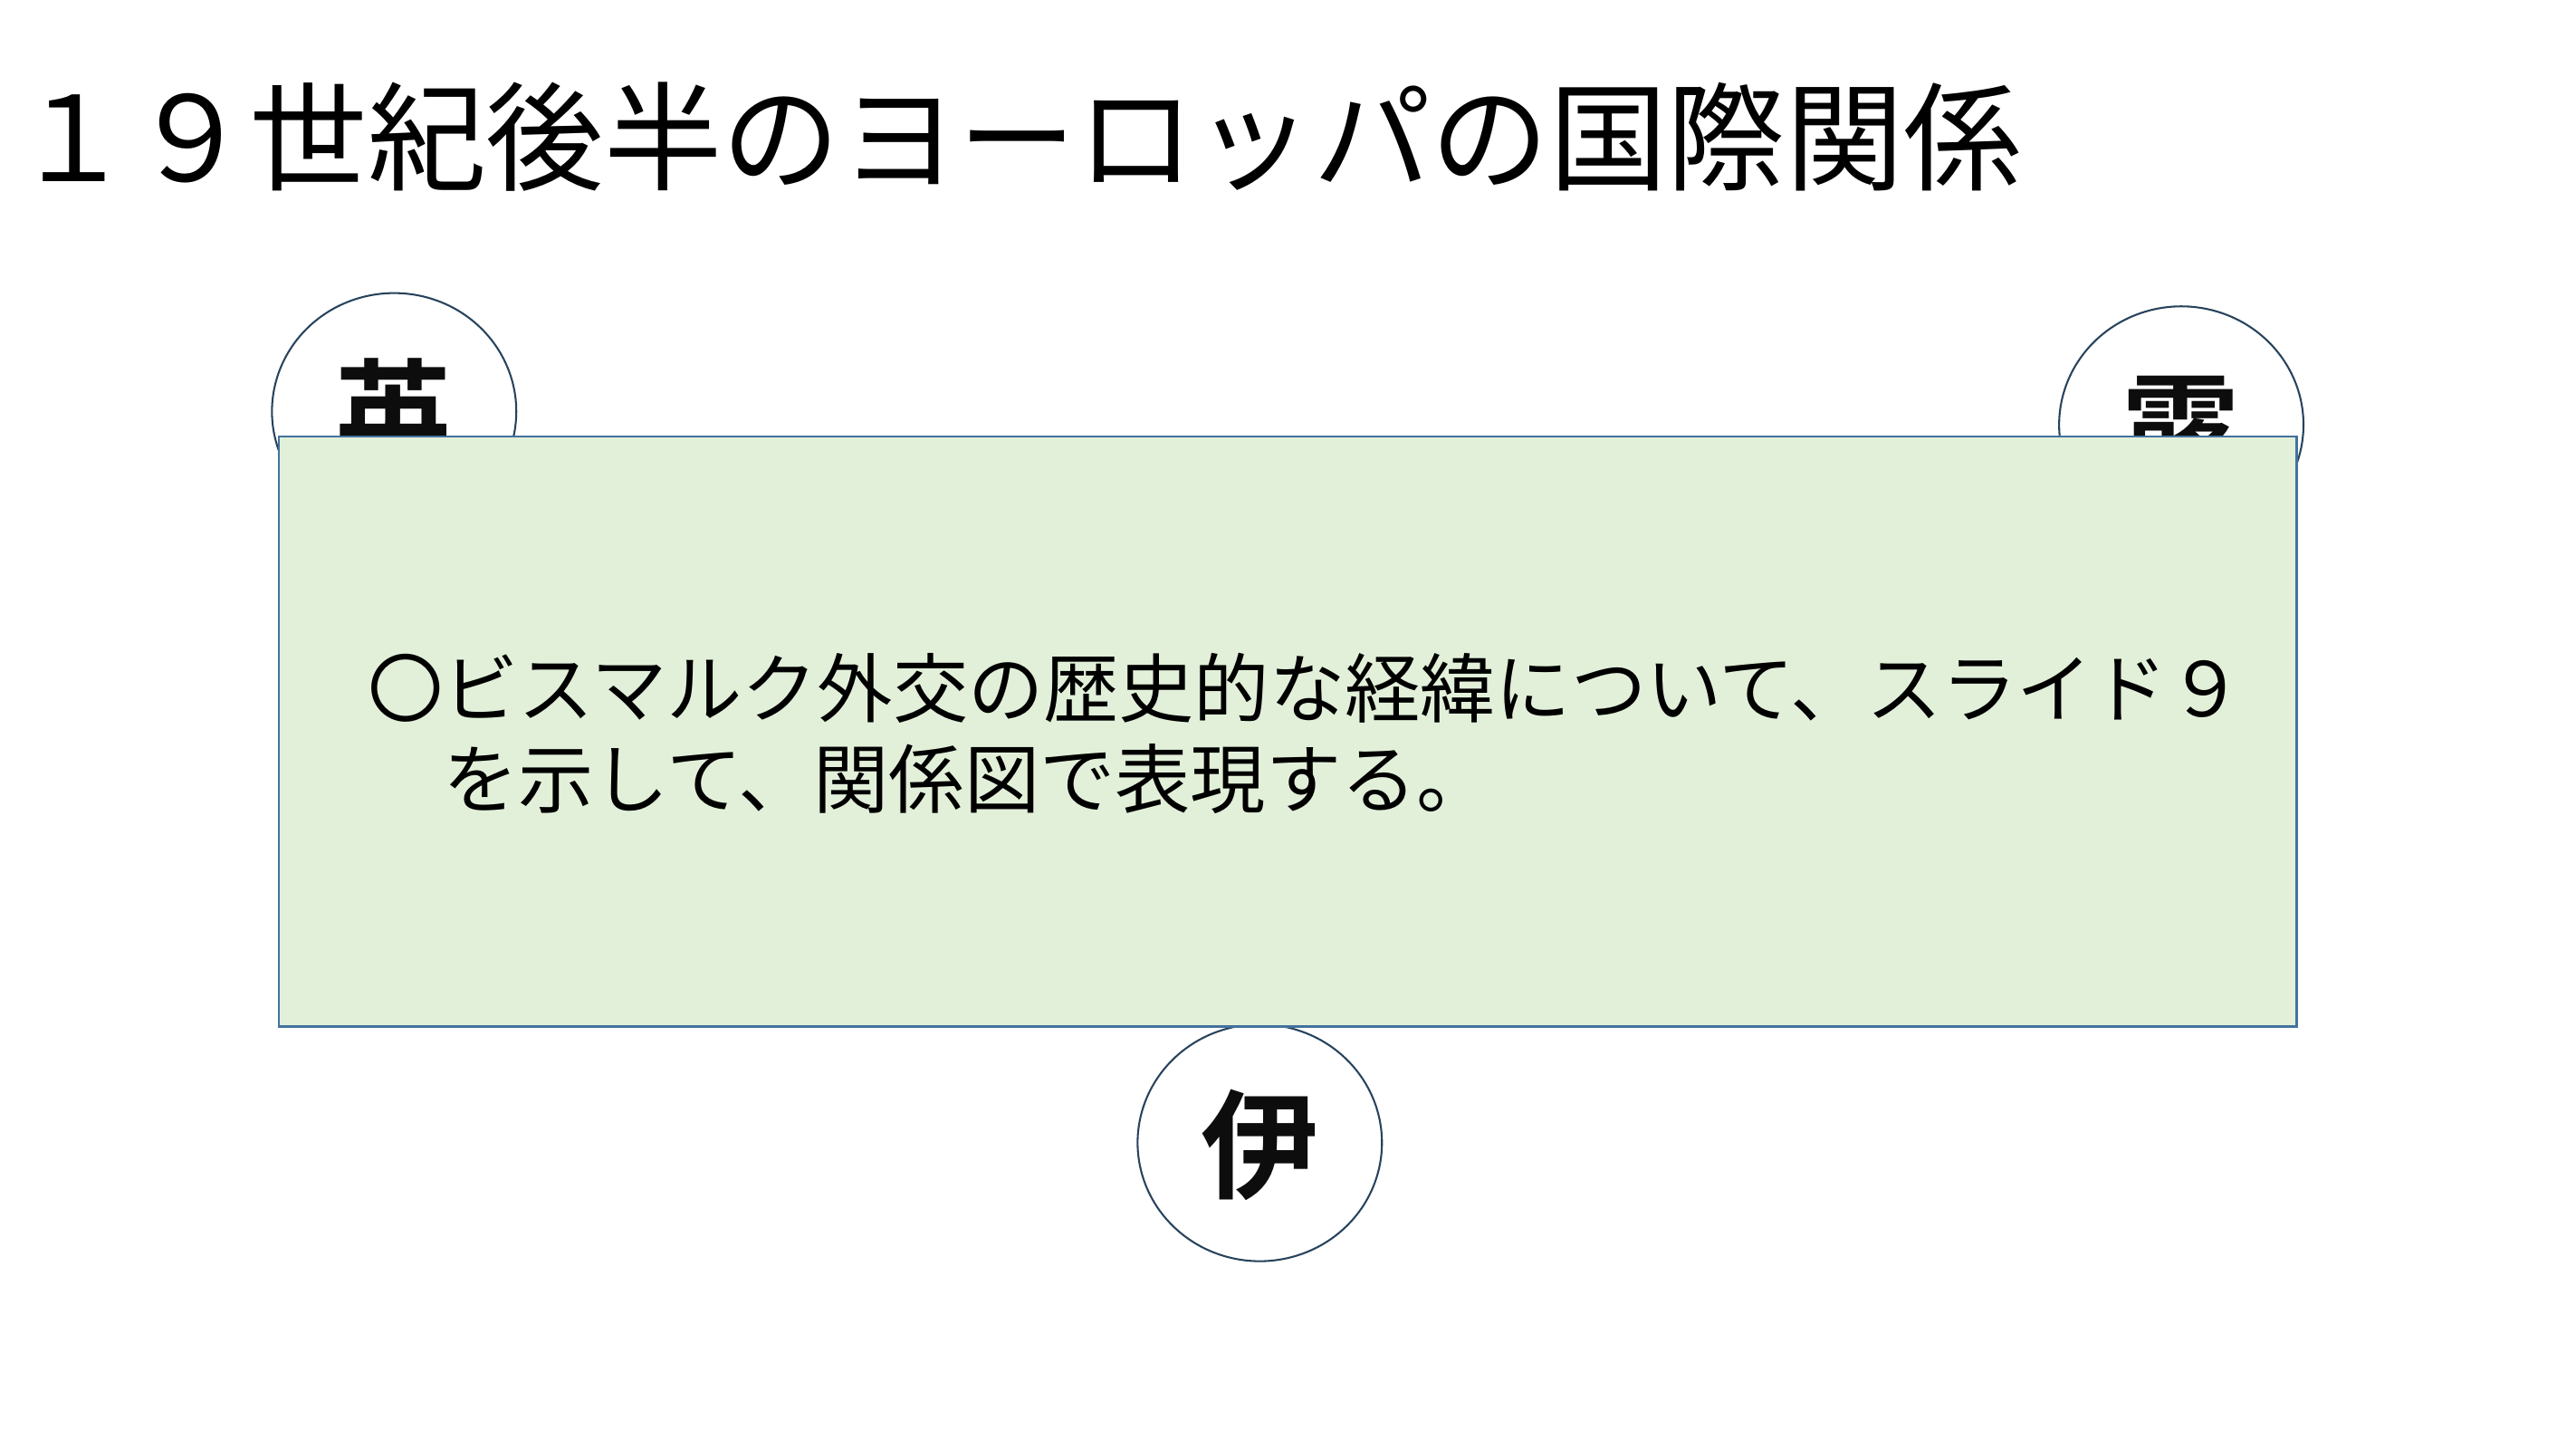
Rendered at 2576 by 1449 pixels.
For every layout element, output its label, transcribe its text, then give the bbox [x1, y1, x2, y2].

title １９世紀後半のヨーロッパの国際関係 [0, 3, 2222, 283]
text_box 〇ビスマルク外交の歴史的な経緯について、スライド９ を示して、関係図で表現する。 [278, 436, 2298, 1028]
text_box 伊 [1136, 1028, 1384, 1262]
text_box 英 [271, 292, 518, 451]
text_box 露 [2058, 305, 2305, 463]
